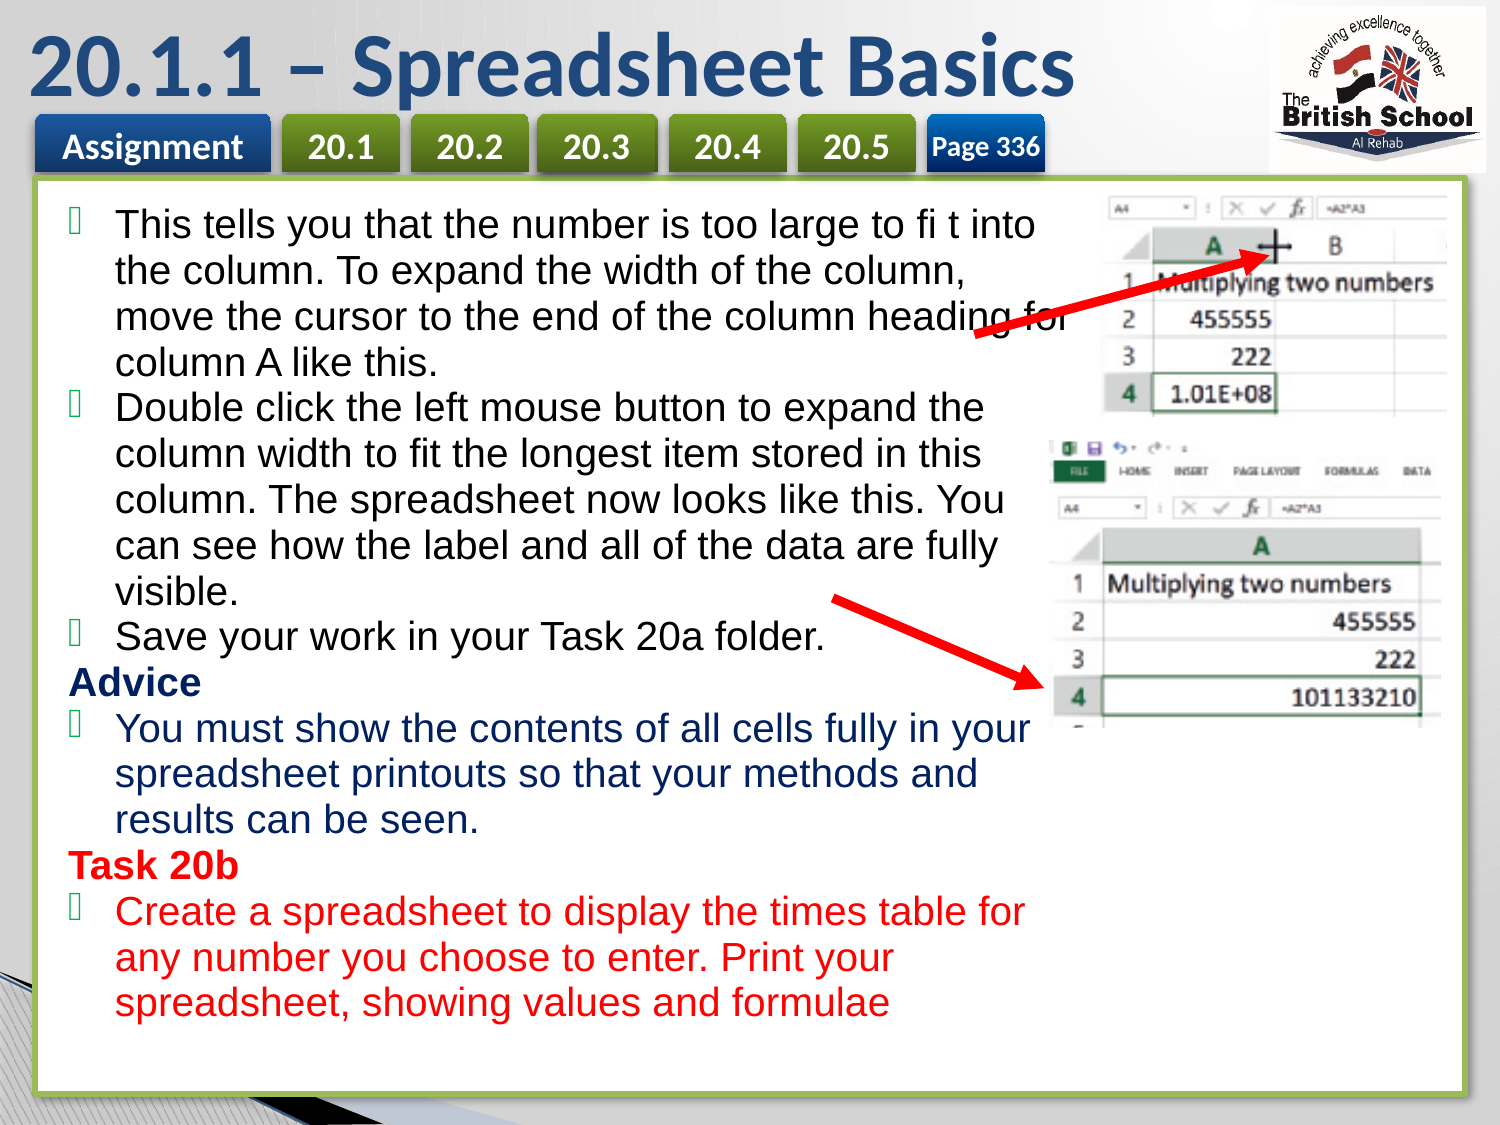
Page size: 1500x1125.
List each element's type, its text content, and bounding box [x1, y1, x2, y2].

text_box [974, 255, 1270, 335]
title 20.1.1 – Spreadsheet Basics [14, 6, 1270, 114]
text_box 20.3 [537, 113, 656, 173]
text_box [832, 597, 1045, 689]
picture [1048, 440, 1442, 729]
text_box Page 336 [927, 113, 1046, 173]
picture [281, 1114, 303, 1125]
picture [1269, 6, 1487, 173]
picture [1100, 193, 1448, 417]
table_header This tells you that the number is too large to fi t into the column. To expand the width of the column, move the cursor to the end of the column heading for column A like this. Double click the left mouse button to expand the column width to fit the longest item stored in this column. The spreadsheet now looks like this. You can see how the label and all of the data are fully visible. Save your work in your Task 20a folder. Advice You must show the contents of all cells fully in your spreadsheet printouts so that your methods and results can be seen. Task 20b Create a spreadsheet to display the times table for any number you choose to enter. Print your spreadsheet, showing values and formulae [53, 194, 1093, 1033]
